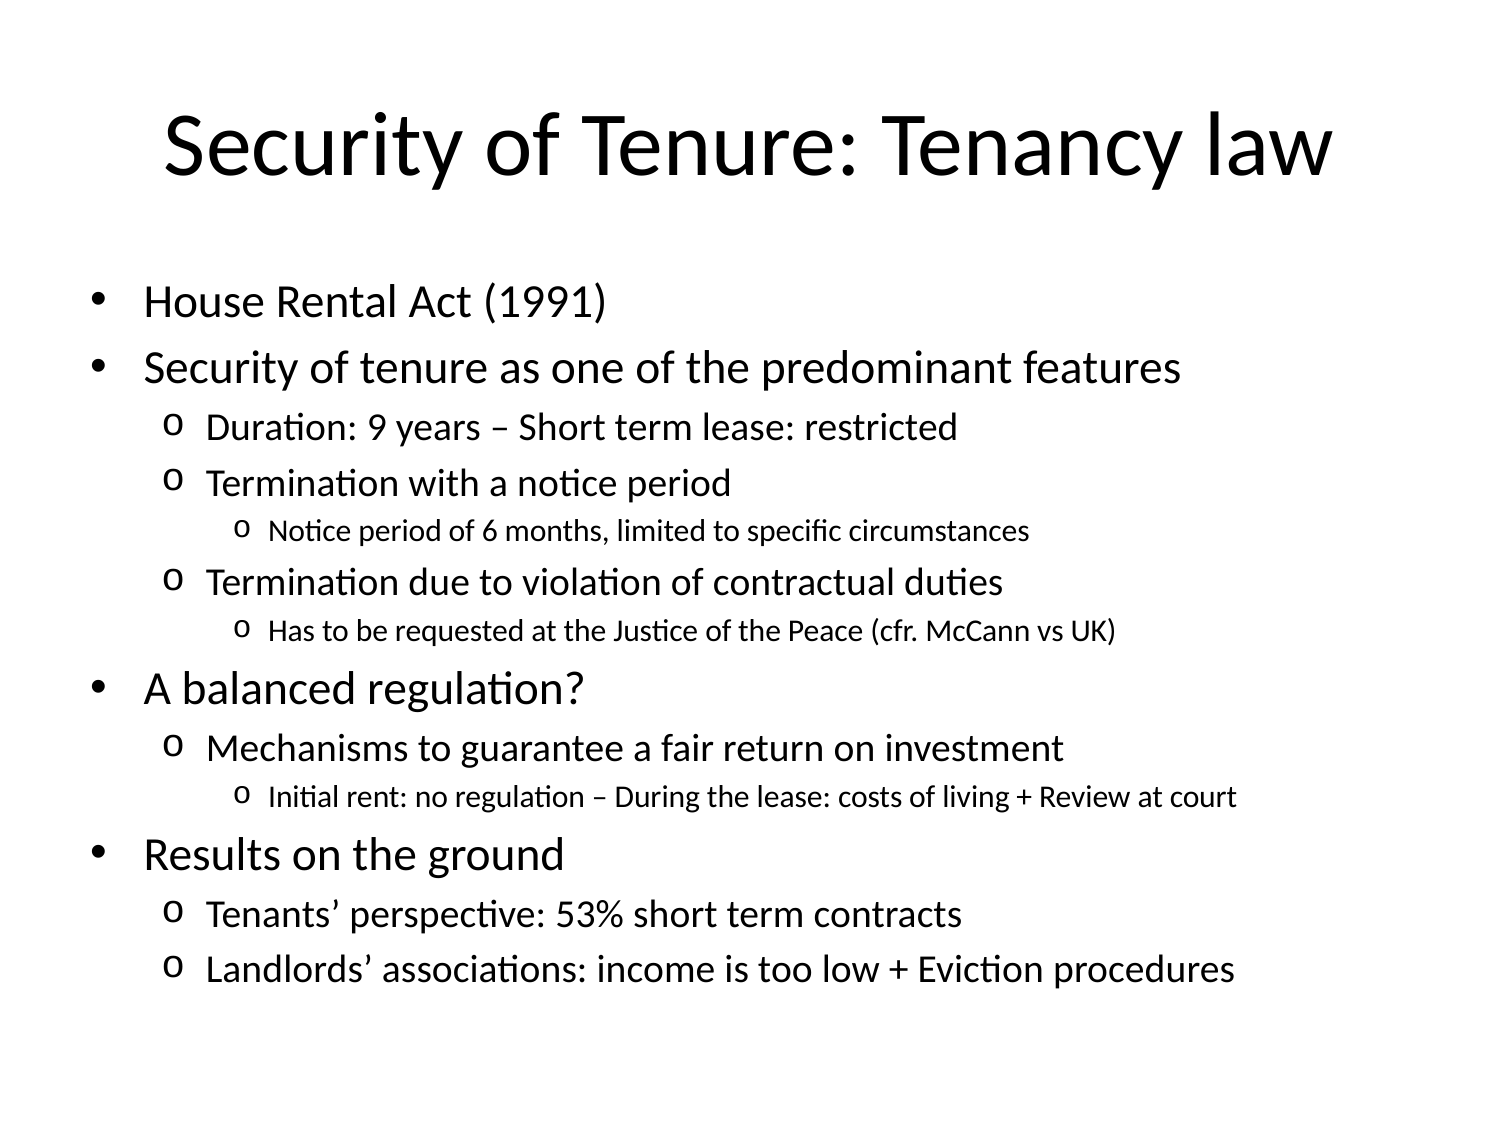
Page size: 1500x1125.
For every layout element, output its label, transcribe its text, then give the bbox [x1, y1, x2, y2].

list House Rental Act (1991) Security of tenure as one of the predominant features Duration: 9 years – Short term lease: restricted Termination with a notice period Notice period of 6 months, limited to specific circumstances Termination due to violation of contractual duties Has to be requested at the Justice of the Peace (cfr. McCann vs UK) A balanced regulation? Mechanisms to guarantee a fair return on investment Initial rent: no regulation – During the lease: costs of living + Review at court Results on the ground Tenants’ perspective: 53% short term contracts Landlords’ associations: income is too low + Eviction procedures [75, 262, 1425, 1005]
title Security of Tenure: Tenancy law [75, 45, 1425, 233]
